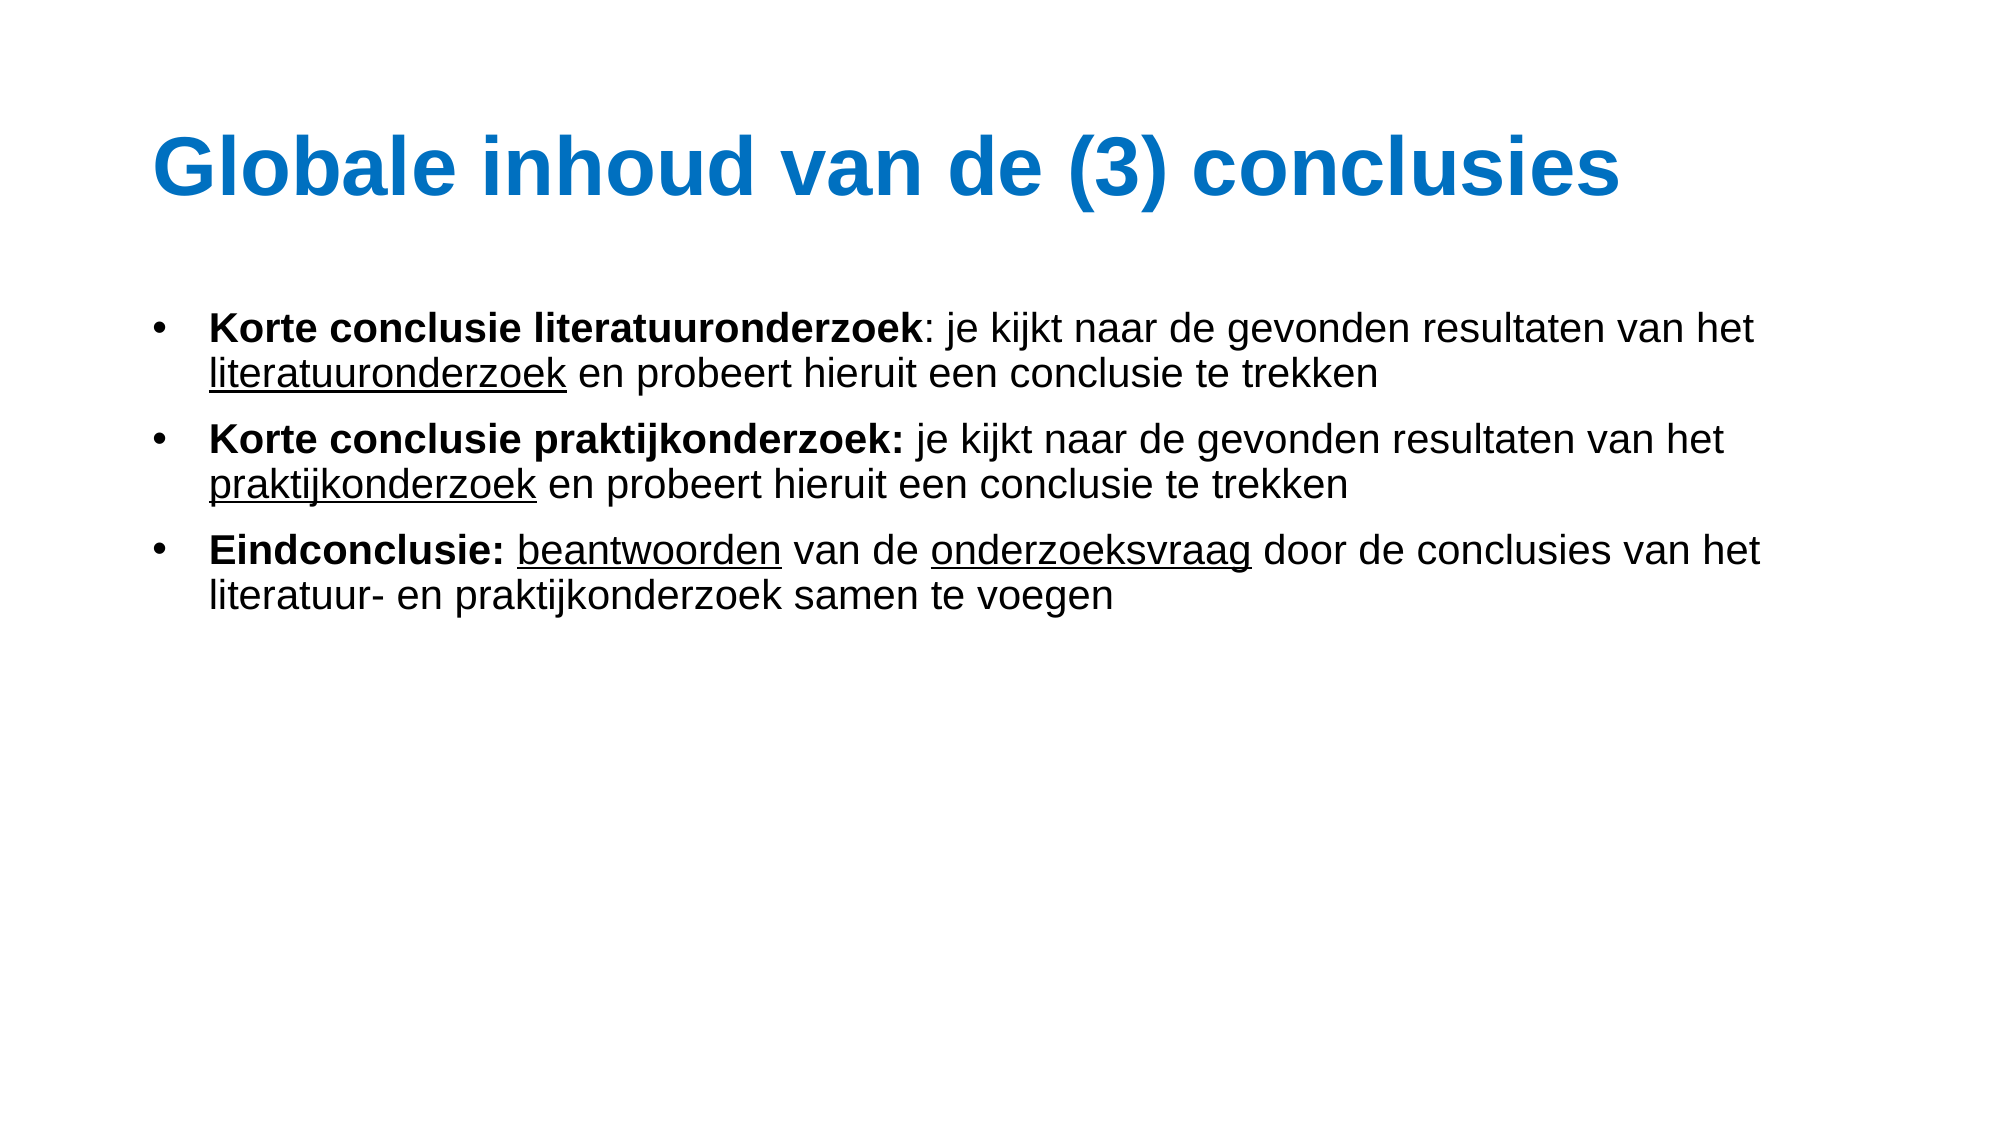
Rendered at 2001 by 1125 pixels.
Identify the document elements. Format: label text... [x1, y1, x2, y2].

title Globale inhoud van de (3) conclusies [137, 59, 1863, 278]
list Korte conclusie literatuuronderzoek: je kijkt naar de gevonden resultaten van het literatuuronderzoek en probeert hieruit een conclusie te trekken Korte conclusie praktijkonderzoek: je kijkt naar de gevonden resultaten van het praktijkonderzoek en probeert hieruit een conclusie te trekken Eindconclusie: beantwoorden van de onderzoeksvraag door de conclusies van het literatuur- en praktijkonderzoek samen te voegen [137, 299, 1863, 1014]
